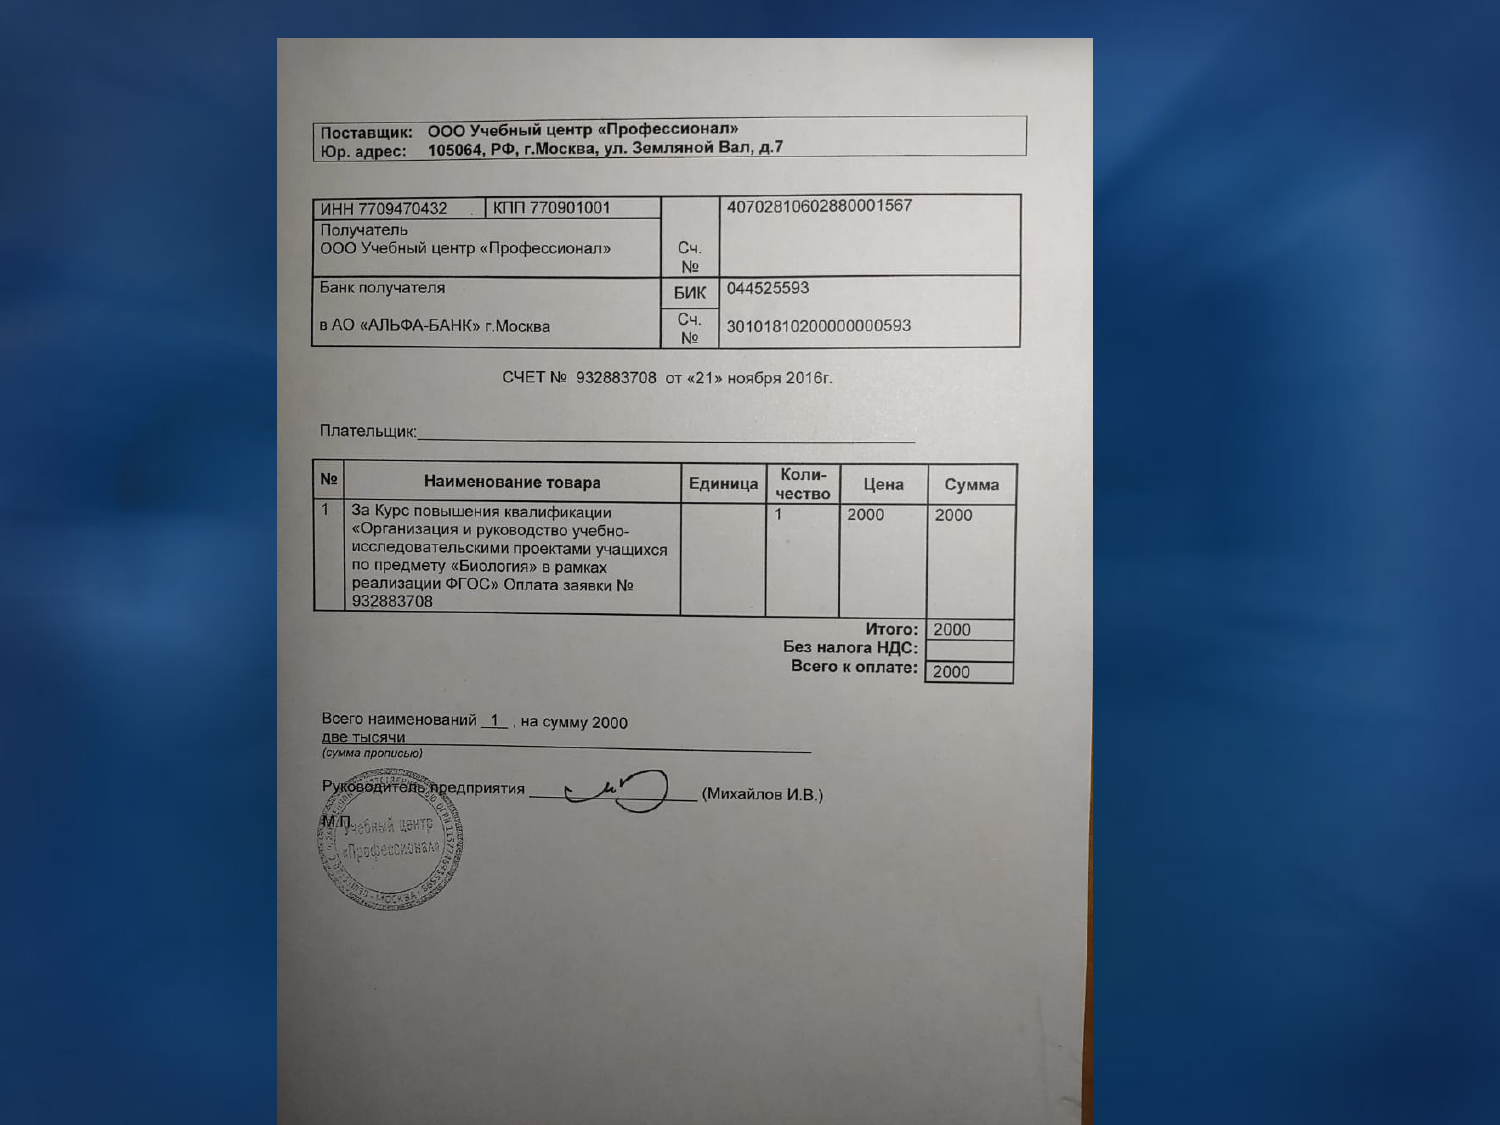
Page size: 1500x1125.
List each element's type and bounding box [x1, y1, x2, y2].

list [277, 37, 1093, 1125]
picture [0, 0, 1500, 1125]
